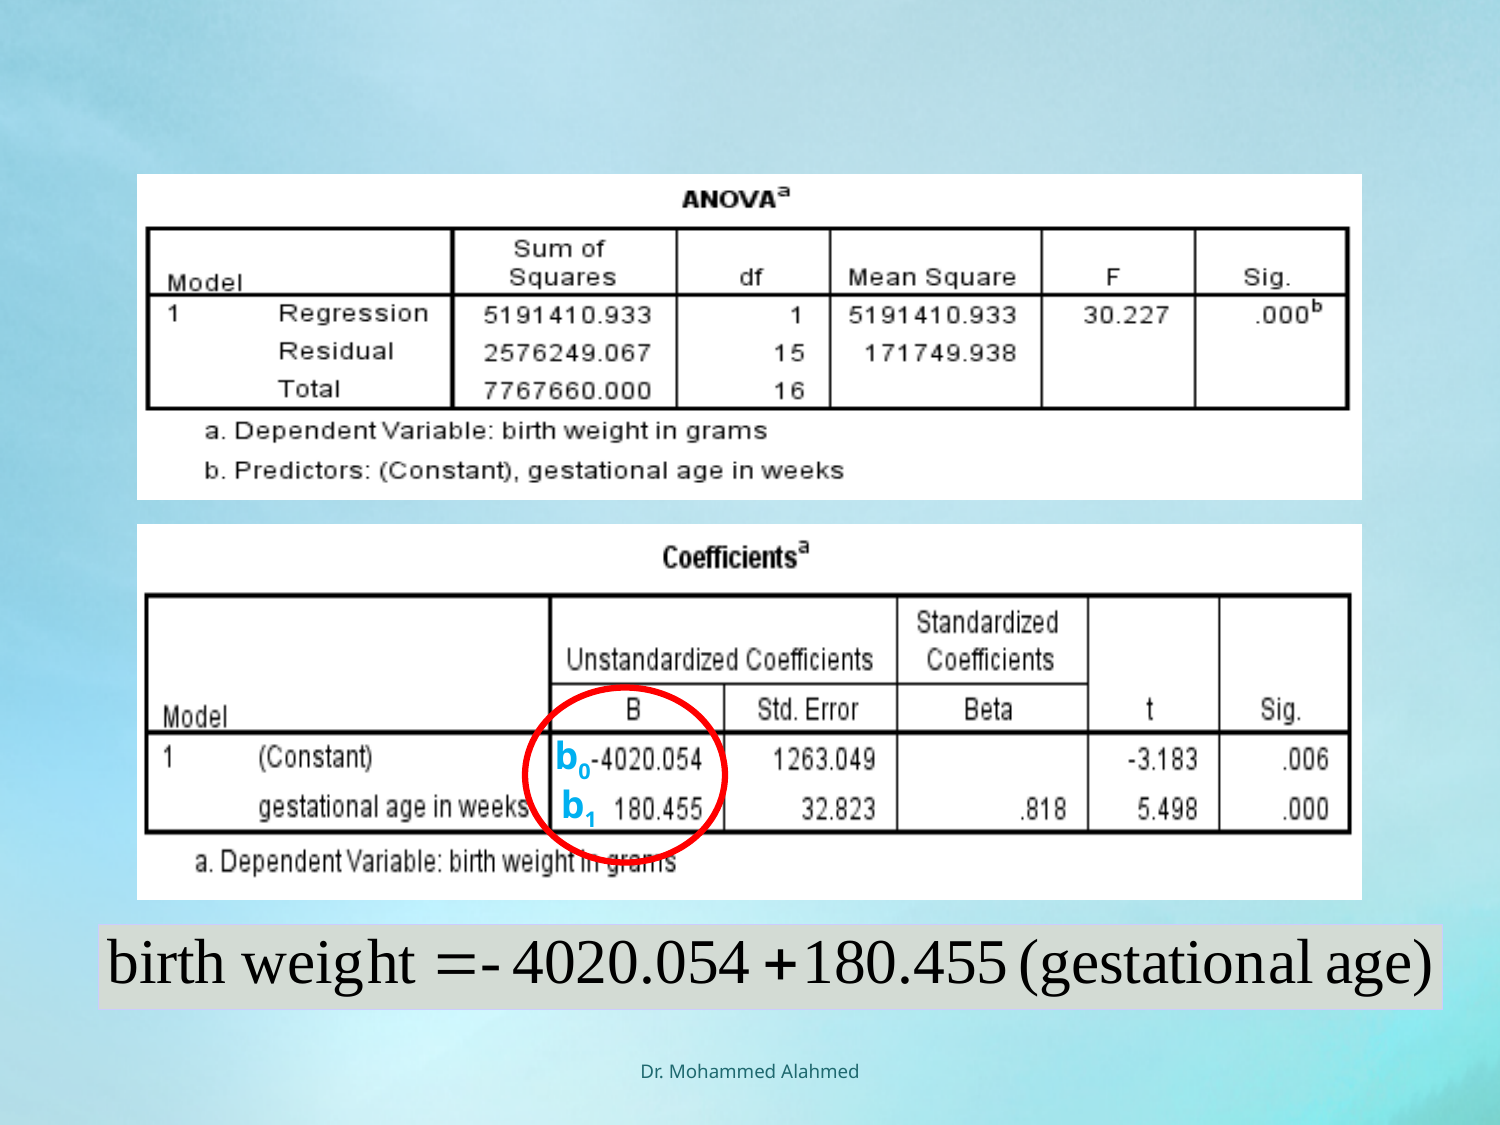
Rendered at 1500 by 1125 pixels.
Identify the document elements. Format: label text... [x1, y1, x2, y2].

footer Dr. Mohammed Alahmed [512, 1042, 988, 1103]
picture [0, 0, 1500, 1125]
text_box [98, 924, 1443, 1010]
